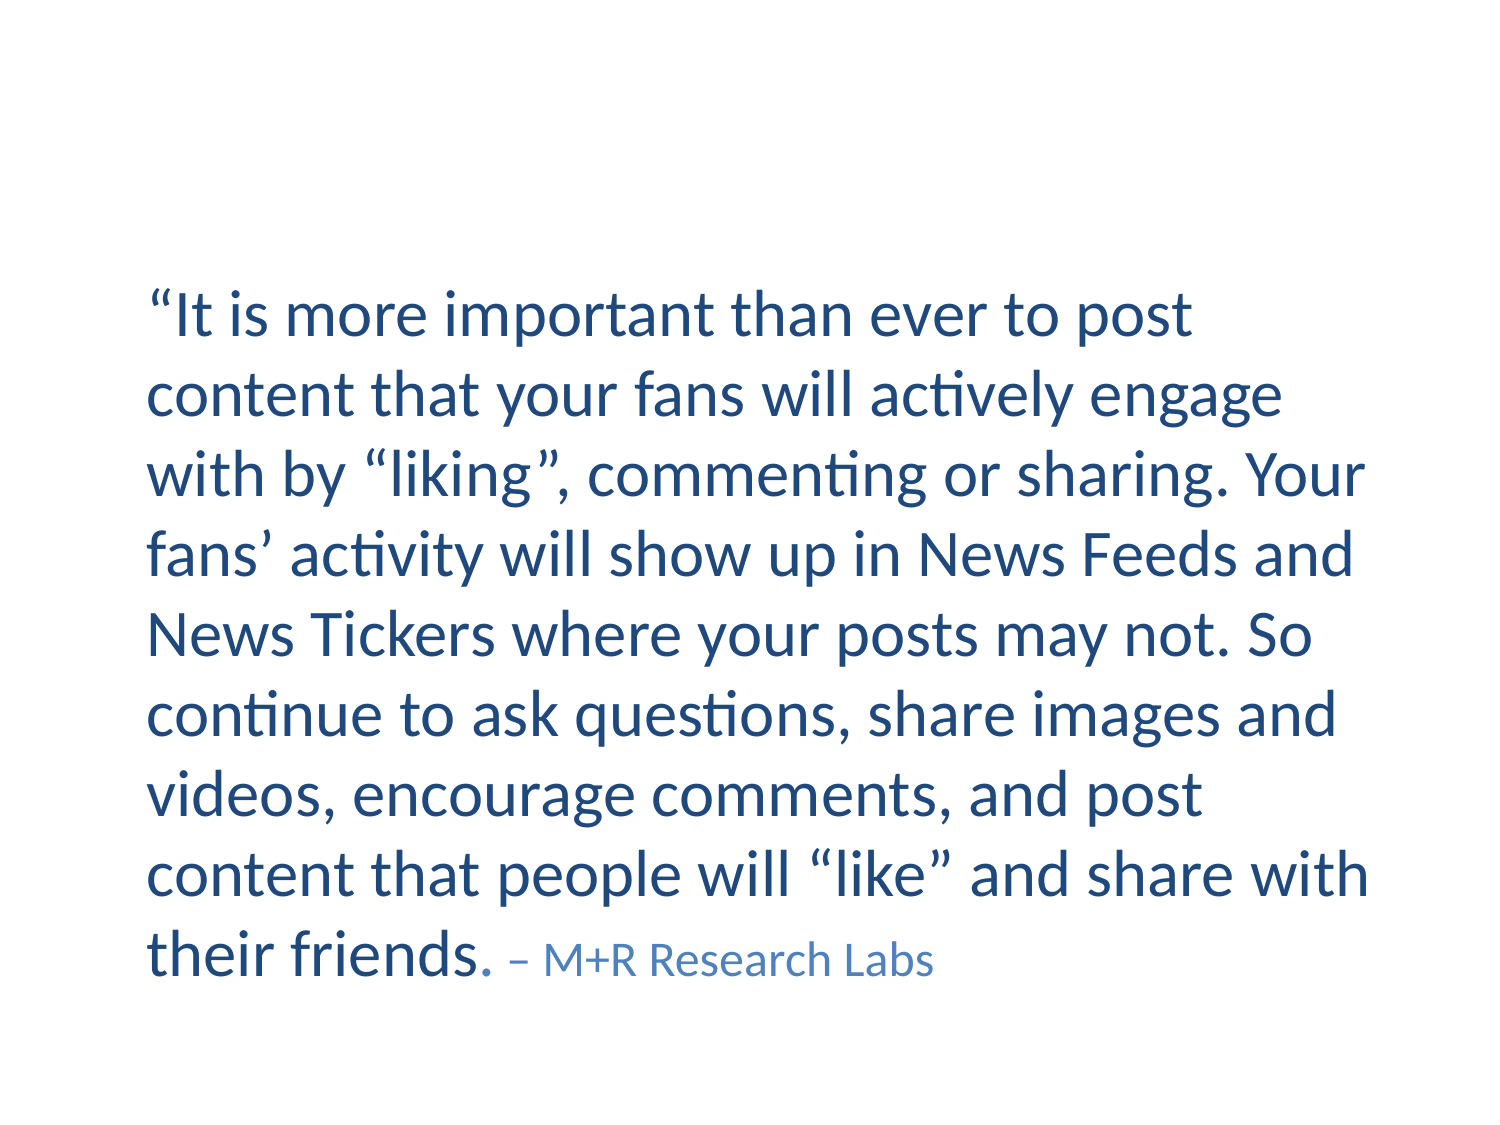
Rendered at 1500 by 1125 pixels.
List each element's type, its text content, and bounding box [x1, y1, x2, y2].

list “It is more important than ever to post content that your fans will actively engage with by “liking”, commenting or sharing. Your fans’ activity will show up in News Feeds and News Tickers where your posts may not. So continue to ask questions, share images and videos, encourage comments, and post content that people will “like” and share with their friends. – M+R Research Labs [75, 262, 1425, 1005]
